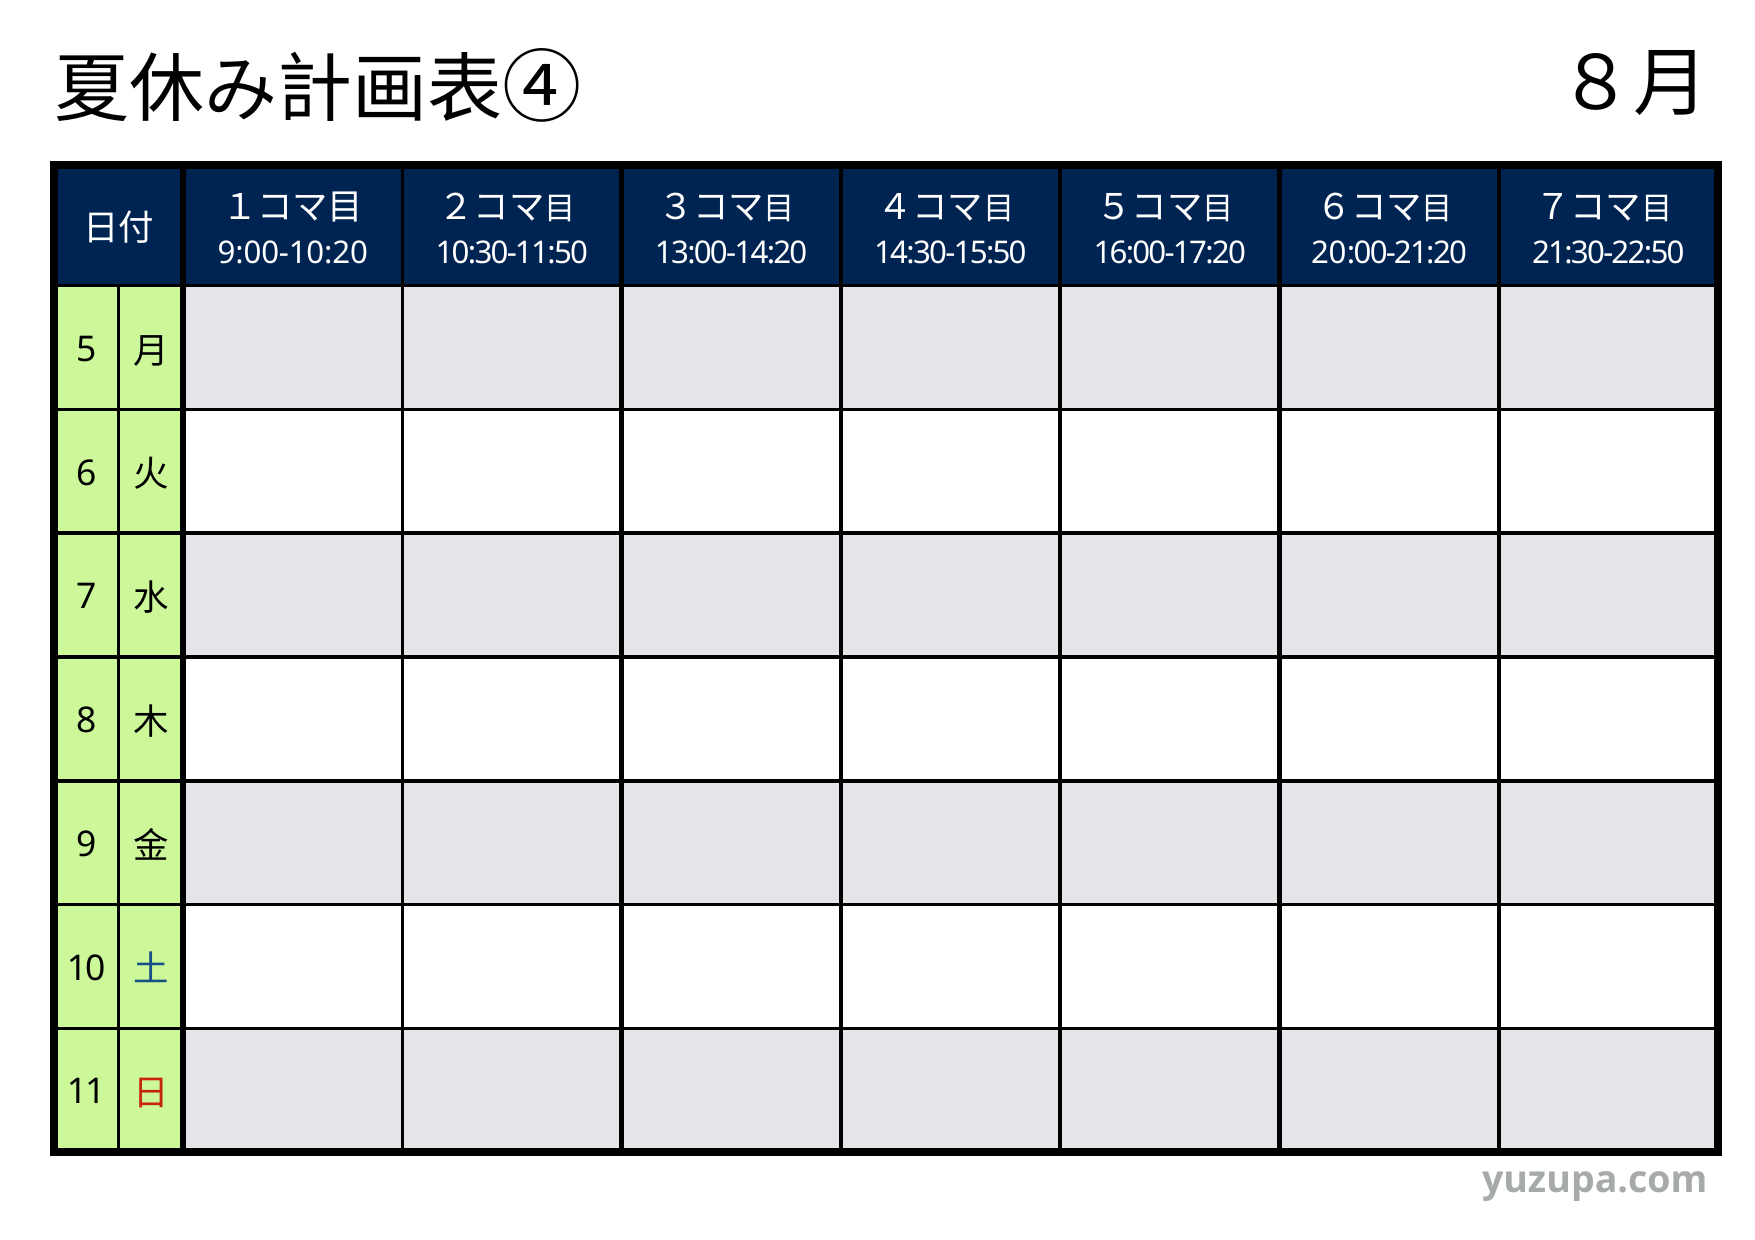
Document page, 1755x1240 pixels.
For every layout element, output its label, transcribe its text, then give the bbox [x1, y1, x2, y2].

table_cell [404, 783, 619, 903]
table_cell [1282, 287, 1497, 408]
table_cell [624, 906, 839, 1027]
table_cell 9 [58, 783, 117, 903]
table_cell [1501, 783, 1714, 903]
table_cell [843, 783, 1058, 903]
table_cell [624, 287, 839, 408]
table_cell [186, 287, 401, 408]
table_cell [1282, 906, 1497, 1027]
table_cell [404, 535, 619, 655]
table_cell [1501, 659, 1714, 779]
table_cell [1062, 906, 1277, 1027]
table_cell [186, 783, 401, 903]
table_header ７コマ目21:30-22:50 [1501, 169, 1714, 284]
table_cell [1282, 659, 1497, 779]
table_header ５コマ目16:00-17:20 [1062, 169, 1277, 284]
table_cell 火 [120, 411, 180, 531]
table_cell 日 [120, 1030, 180, 1148]
table_cell [186, 535, 401, 655]
table_cell [186, 411, 401, 531]
table_cell [1501, 906, 1714, 1027]
table_cell 土 [120, 906, 180, 1027]
table_cell [1501, 535, 1714, 655]
table_cell [1062, 1030, 1277, 1148]
table_cell [843, 535, 1058, 655]
table_cell 8 [58, 659, 117, 779]
table_cell 10 [58, 906, 117, 1027]
table_cell [186, 906, 401, 1027]
table_cell 5 [58, 287, 117, 408]
table_cell [843, 906, 1058, 1027]
table_cell 金 [120, 783, 180, 903]
table_header ４コマ目14:30-15:50 [843, 169, 1058, 284]
table_cell [1062, 783, 1277, 903]
table_cell [186, 1030, 401, 1148]
table_cell [1282, 411, 1497, 531]
table_cell [1062, 659, 1277, 779]
table_header ２コマ目10:30-11:50 [404, 169, 619, 284]
table_cell 7 [58, 535, 117, 655]
table_cell [1501, 287, 1714, 408]
table_cell [1062, 287, 1277, 408]
table_cell [1501, 1030, 1714, 1148]
table_cell [624, 659, 839, 779]
table_header ６コマ目20:00-21:20 [1282, 169, 1497, 284]
table_cell [404, 659, 619, 779]
table_cell [404, 906, 619, 1027]
table_cell [404, 411, 619, 531]
text_box ８月 [1556, 32, 1712, 128]
text_box 夏休み計画表④ [52, 33, 585, 134]
table_header １コマ目 9:00-10:20 [186, 169, 401, 284]
table_cell [404, 1030, 619, 1148]
table_header 日付 [58, 169, 180, 284]
table_cell [1282, 1030, 1497, 1148]
table_cell [186, 659, 401, 779]
table_header ３コマ目13:00-14:20 [624, 169, 839, 284]
table_cell 6 [58, 411, 117, 531]
table_cell [624, 535, 839, 655]
table_cell 11 [58, 1030, 117, 1148]
table_cell [843, 411, 1058, 531]
table_cell 水 [120, 535, 180, 655]
table_cell [404, 287, 619, 408]
table_cell [624, 411, 839, 531]
table_cell [1062, 411, 1277, 531]
text_box yuzupa.com [1478, 1167, 1712, 1202]
table_cell 月 [120, 287, 180, 408]
table_cell [624, 783, 839, 903]
table_cell [843, 1030, 1058, 1148]
table_cell [1282, 535, 1497, 655]
table_cell [1501, 411, 1714, 531]
table_cell [843, 287, 1058, 408]
table_cell [1062, 535, 1277, 655]
table_cell 木 [120, 659, 180, 779]
table_cell [1282, 783, 1497, 903]
table_cell [624, 1030, 839, 1148]
table_cell [843, 659, 1058, 779]
